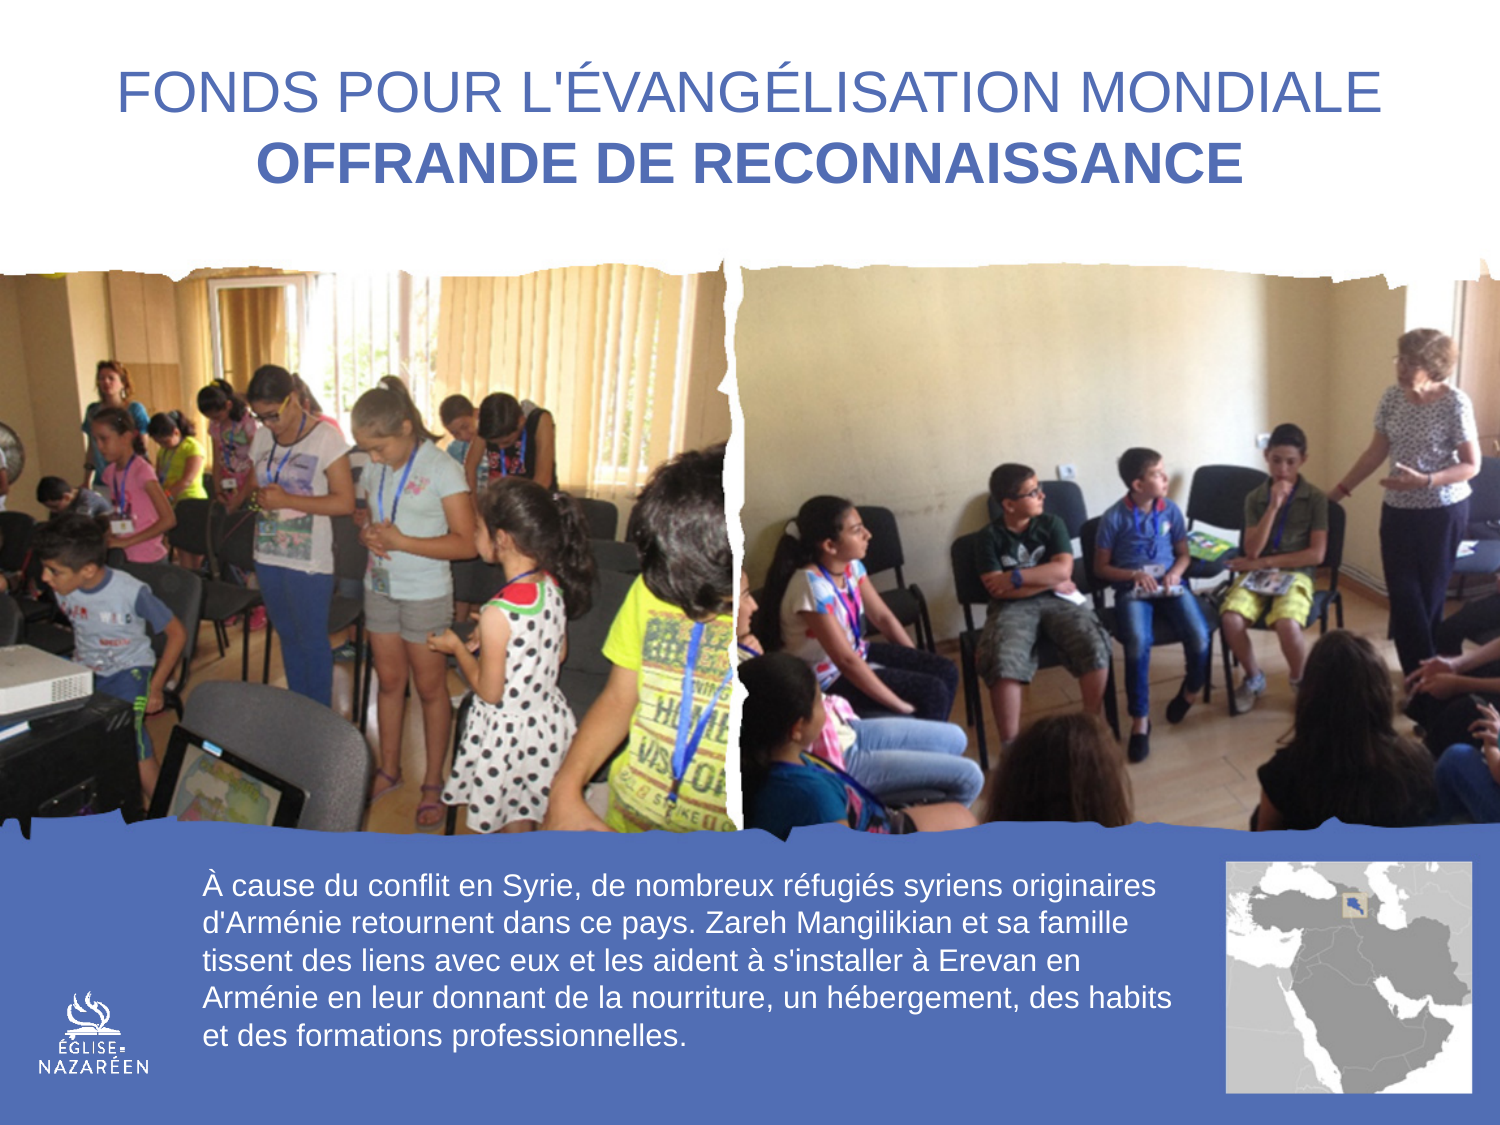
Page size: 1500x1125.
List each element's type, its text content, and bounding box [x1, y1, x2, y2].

picture [0, 0, 1500, 1125]
text_box Fonds pour l'évangélisation mondiale Offrande de reconnaissance [12, 45, 1488, 203]
text_box À cause du conflit en Syrie, de nombreux réfugiés syriens originaires d'Arménie retournent dans ce pays. Zareh Mangilikian et sa famille tissent des liens avec eux et les aident à s'installer à Erevan en Arménie en leur donnant de la nourriture, un hébergement, des habits et des formations professionnelles. [187, 857, 1213, 1060]
